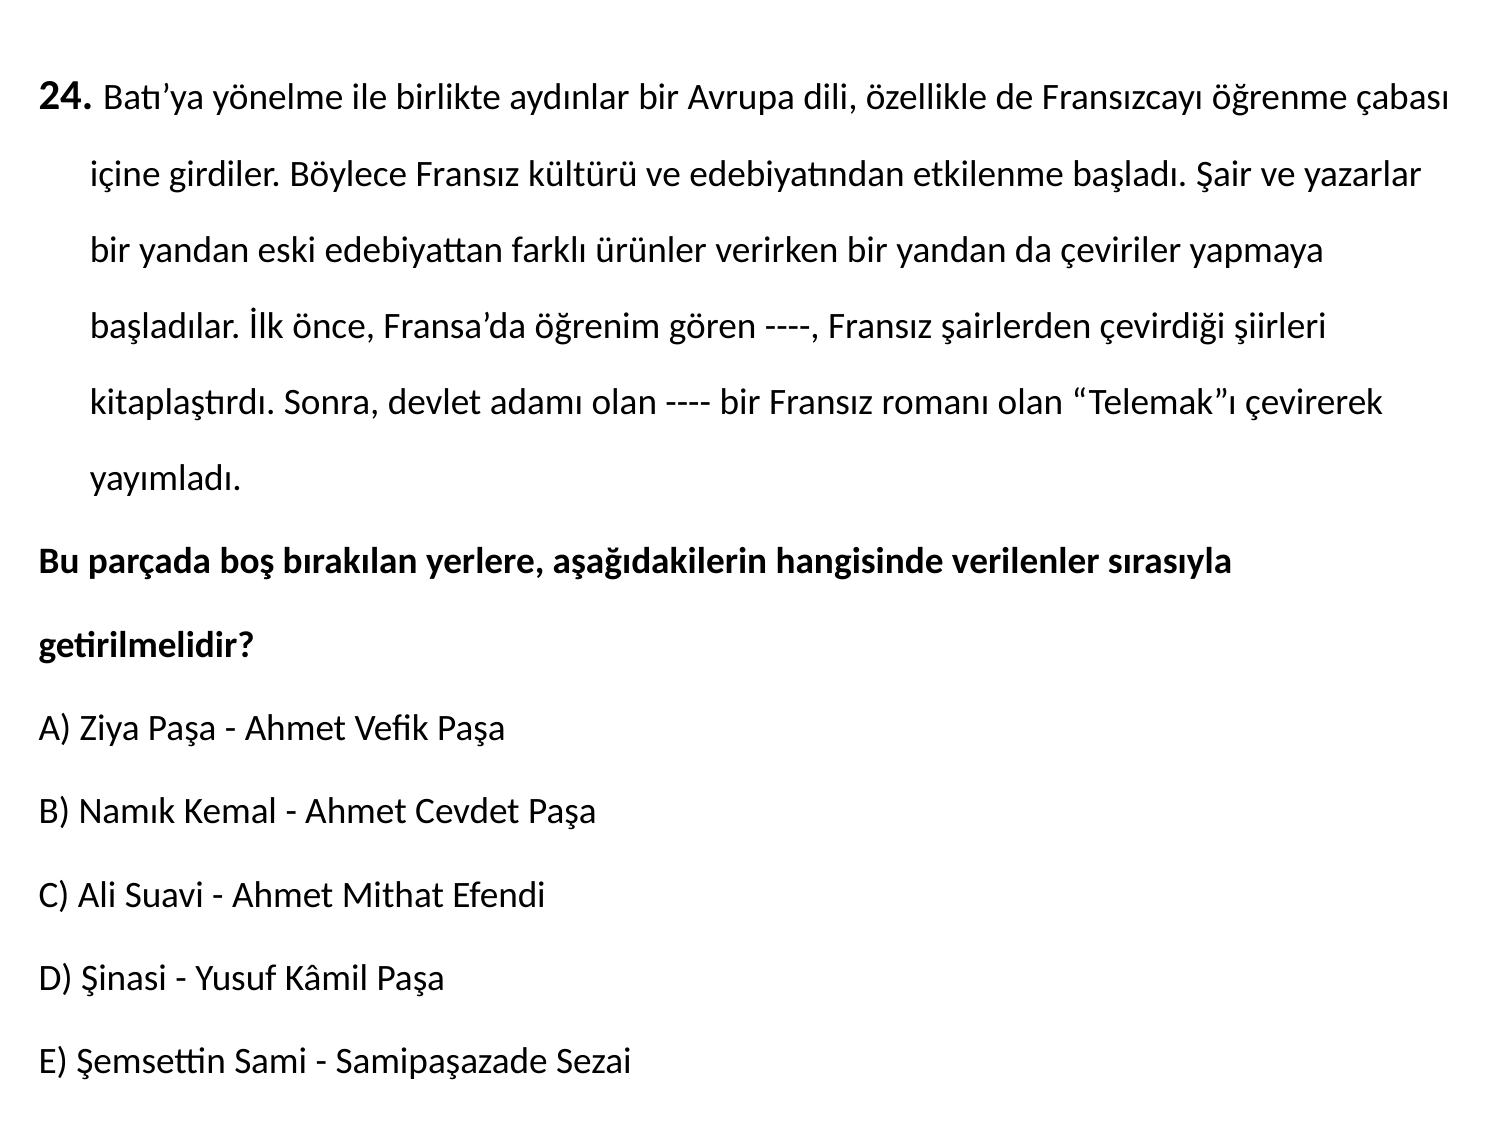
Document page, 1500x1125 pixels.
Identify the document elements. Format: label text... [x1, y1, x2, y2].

list 24. Batı’ya yönelme ile birlikte aydınlar bir Avrupa dili, özellikle de Fransızcayı öğrenme çabası içine girdiler. Böylece Fransız kültürü ve edebiyatından etkilenme başladı. Şair ve yazarlar bir yandan eski edebiyattan farklı ürünler verirken bir yandan da çeviriler yapmaya başladılar. İlk önce, Fransa’da öğrenim gören ----, Fransız şairlerden çevirdiği şiirleri kitaplaştırdı. Sonra, devlet adamı olan ---- bir Fransız romanı olan “Telemak”ı çevirerek yayımladı. Bu parçada boş bırakılan yerlere, aşağıdakilerin hangisinde verilenler sırasıyla getirilmelidir? A) Ziya Paşa - Ahmet Vefik Paşa B) Namık Kemal - Ahmet Cevdet Paşa C) Ali Suavi - Ahmet Mithat Efendi D) Şinasi - Yusuf Kâmil Paşa E) Şemsettin Sami - Samipaşazade Sezai [23, 23, 1477, 1102]
